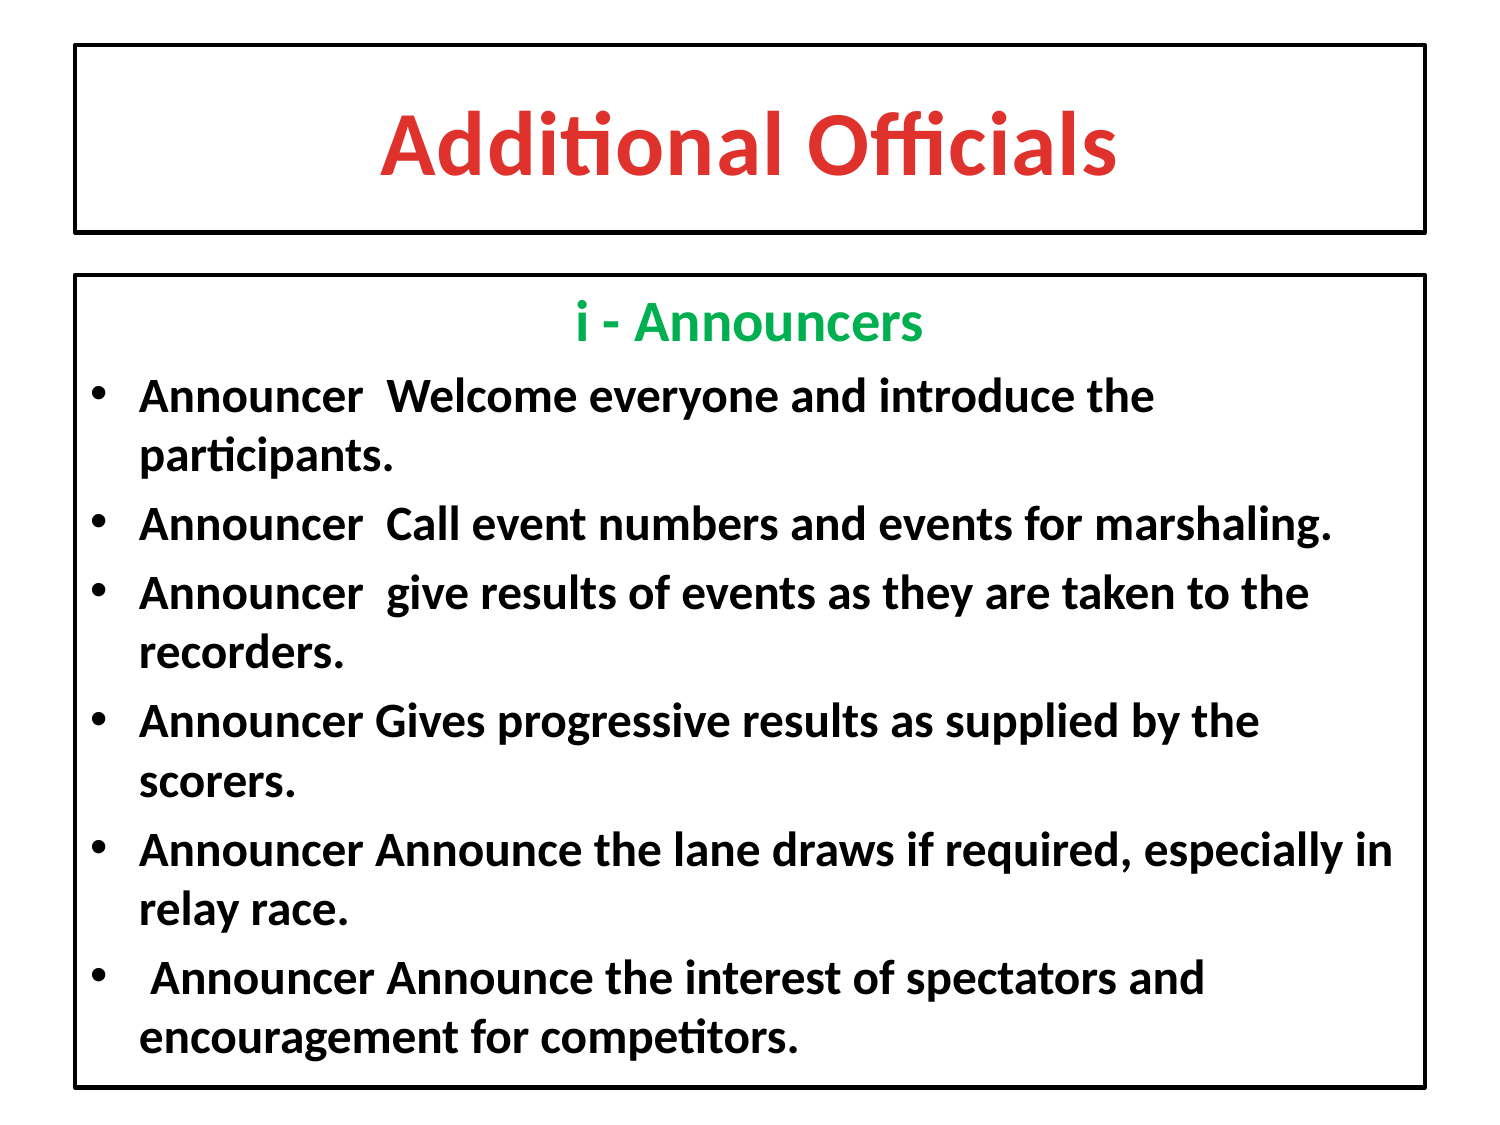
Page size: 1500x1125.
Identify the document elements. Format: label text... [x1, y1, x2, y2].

list i - Announcers Announcer Welcome everyone and introduce the participants. Announcer Call event numbers and events for marshaling. Announcer give results of events as they are taken to the recorders. Announcer Gives progressive results as supplied by the scorers. Announcer Announce the lane draws if required, especially in relay race. Announcer Announce the interest of spectators and encouragement for competitors. [73, 273, 1427, 1090]
title Additional Officials [73, 43, 1427, 235]
